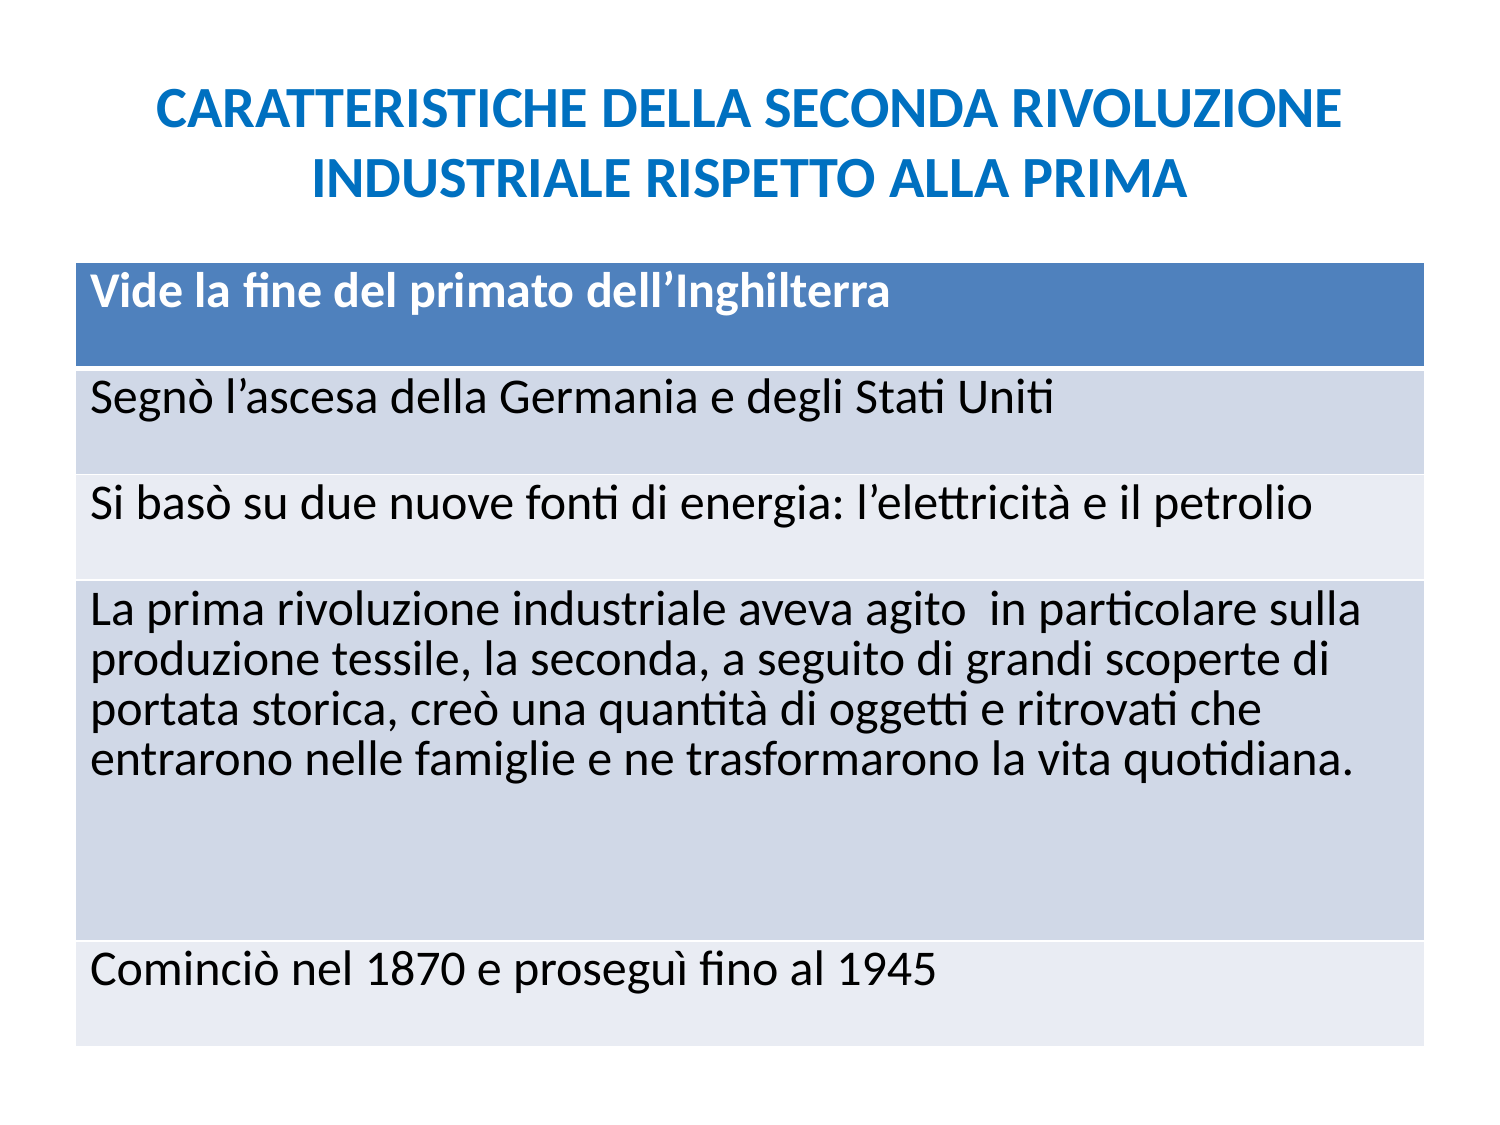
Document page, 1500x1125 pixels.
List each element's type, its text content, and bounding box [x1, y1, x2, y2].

table_header Vide la fine del primato dell’Inghilterra [76, 263, 1424, 366]
table_cell Cominciò nel 1870 e proseguì fino al 1945 [76, 942, 1424, 1046]
table_cell Segnò l’ascesa della Germania e degli Stati Uniti [76, 371, 1424, 474]
title CARATTERISTICHE DELLA SECONDA RIVOLUZIONE INDUSTRIALE RISPETTO ALLA PRIMA [75, 45, 1425, 233]
table_cell La prima rivoluzione industriale aveva agito in particolare sulla produzione tessile, la seconda, a seguito di grandi scoperte di portata storica, creò una quantità di oggetti e ritrovati che entrarono nelle famiglie e ne trasformarono la vita quotidiana. [76, 581, 1424, 940]
table_cell Si basò su due nuove fonti di energia: l’elettricità e il petrolio [76, 475, 1424, 579]
